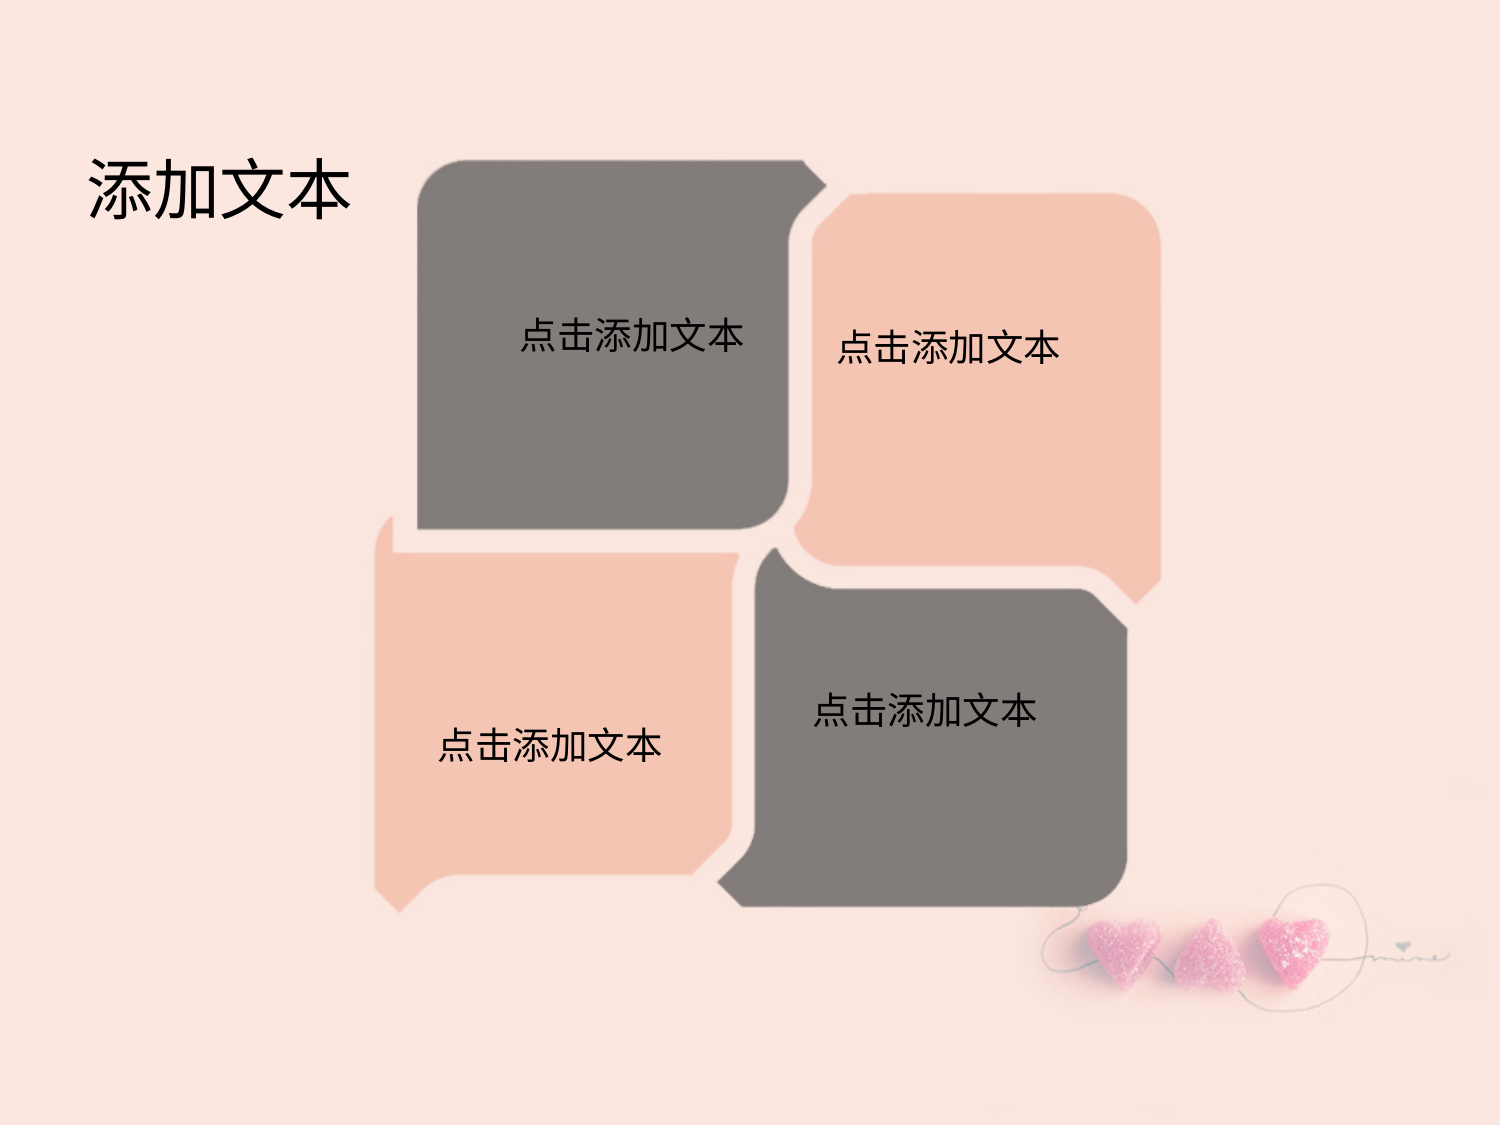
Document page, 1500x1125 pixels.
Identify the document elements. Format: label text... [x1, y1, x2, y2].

text_box 点击添加文本 [821, 316, 1077, 377]
text_box 点击添加文本 [505, 304, 760, 365]
text_box 点击添加文本 [423, 714, 678, 775]
picture [0, 0, 1500, 1125]
text_box 添加文本 [71, 140, 369, 236]
text_box 点击添加文本 [798, 679, 1053, 740]
